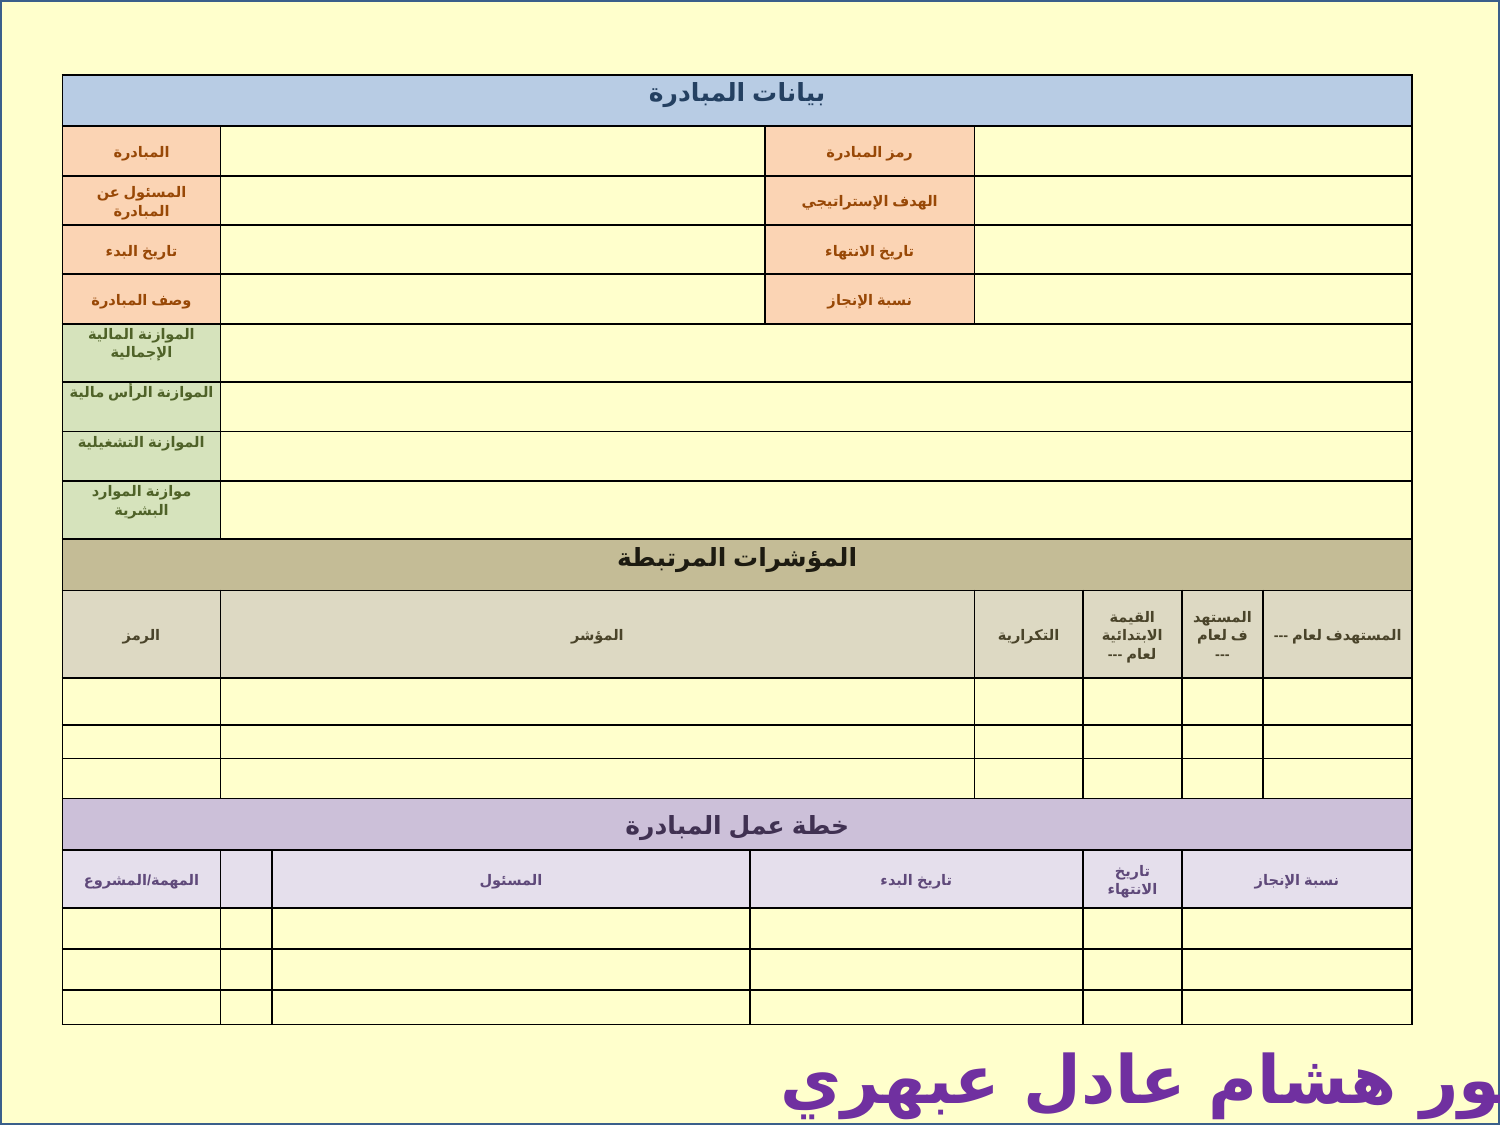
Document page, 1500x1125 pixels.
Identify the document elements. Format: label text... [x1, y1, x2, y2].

table_cell [63, 950, 220, 989]
table_cell [1264, 759, 1411, 798]
table_cell المؤشر [221, 591, 974, 677]
table_cell [221, 432, 1411, 480]
table_cell المستهدف لعام --- [1183, 591, 1262, 677]
table_cell [1084, 759, 1181, 798]
table_cell تاريخ الانتهاء [1084, 851, 1181, 907]
table_cell [1084, 679, 1181, 724]
table_cell [273, 991, 749, 1024]
table_cell المستهدف لعام --- [1264, 591, 1411, 677]
table_cell المسئول [273, 851, 749, 907]
table_cell المسئول عن المبادرة [63, 177, 220, 224]
table_cell المهمة/المشروع [63, 851, 220, 907]
table_cell [221, 127, 764, 175]
table_cell [273, 909, 749, 948]
table_cell [1084, 909, 1181, 948]
table_cell [221, 275, 764, 323]
table_cell [63, 679, 220, 724]
table_cell الهدف الإستراتيجي [766, 177, 974, 224]
table_cell التكرارية [975, 591, 1082, 677]
table_cell [221, 325, 1411, 381]
table_cell [751, 950, 1082, 989]
table_cell [63, 909, 220, 948]
table_cell [975, 726, 1082, 758]
table_cell [63, 759, 220, 798]
table_cell [221, 383, 1411, 431]
table_cell [221, 759, 974, 798]
table_cell [273, 950, 749, 989]
table_cell [221, 909, 271, 948]
text_box [0, 0, 1500, 1125]
table_cell [221, 851, 271, 907]
table_cell [1084, 991, 1181, 1024]
table_cell [1183, 909, 1411, 948]
text_box الدكتور هشام عادل عبهري [765, 1029, 1500, 1124]
table_cell [221, 950, 271, 989]
table_cell رمز المبادرة [766, 127, 974, 175]
table_cell المؤشرات المرتبطة [63, 540, 1411, 590]
table_cell [1183, 950, 1411, 989]
table_cell الموازنة التشغيلية [63, 432, 220, 480]
table_cell [221, 991, 271, 1024]
table_cell وصف المبادرة [63, 275, 220, 323]
table_cell [221, 226, 764, 273]
table_cell [221, 177, 764, 224]
table_cell [975, 177, 1411, 224]
table_cell خطة عمل المبادرة [63, 799, 1411, 849]
table_cell المبادرة [63, 127, 220, 175]
table_cell الموازنة الرأس مالية [63, 383, 220, 431]
table_cell [975, 127, 1411, 175]
table_cell [221, 679, 974, 724]
table_cell [1183, 759, 1262, 798]
table_cell [1183, 991, 1411, 1024]
table_cell نسبة الإنجاز [1183, 851, 1411, 907]
table_cell [975, 226, 1411, 273]
table_cell [751, 909, 1082, 948]
table_header بيانات المبادرة [63, 76, 1411, 125]
table_cell القيمة الابتدائية لعام --- [1084, 591, 1181, 677]
table_cell [975, 275, 1411, 323]
table_cell نسبة الإنجاز [766, 275, 974, 323]
table_cell الرمز [63, 591, 220, 677]
table_cell تاريخ البدء [63, 226, 220, 273]
table_cell موازنة الموارد البشرية [63, 482, 220, 538]
table_cell [1084, 950, 1181, 989]
table_cell [1183, 679, 1262, 724]
table_cell [1264, 726, 1411, 758]
table_cell [221, 482, 1411, 538]
table_cell [751, 991, 1082, 1024]
table_cell [221, 726, 974, 758]
table_cell [63, 991, 220, 1024]
table_cell الموازنة المالية الإجمالية [63, 325, 220, 381]
table_cell تاريخ البدء [751, 851, 1082, 907]
table_cell [1084, 726, 1181, 758]
table_cell [975, 759, 1082, 798]
table_cell [1183, 726, 1262, 758]
table_cell تاريخ الانتهاء [766, 226, 974, 273]
table_cell [1264, 679, 1411, 724]
table_cell [63, 726, 220, 758]
table_cell [975, 679, 1082, 724]
